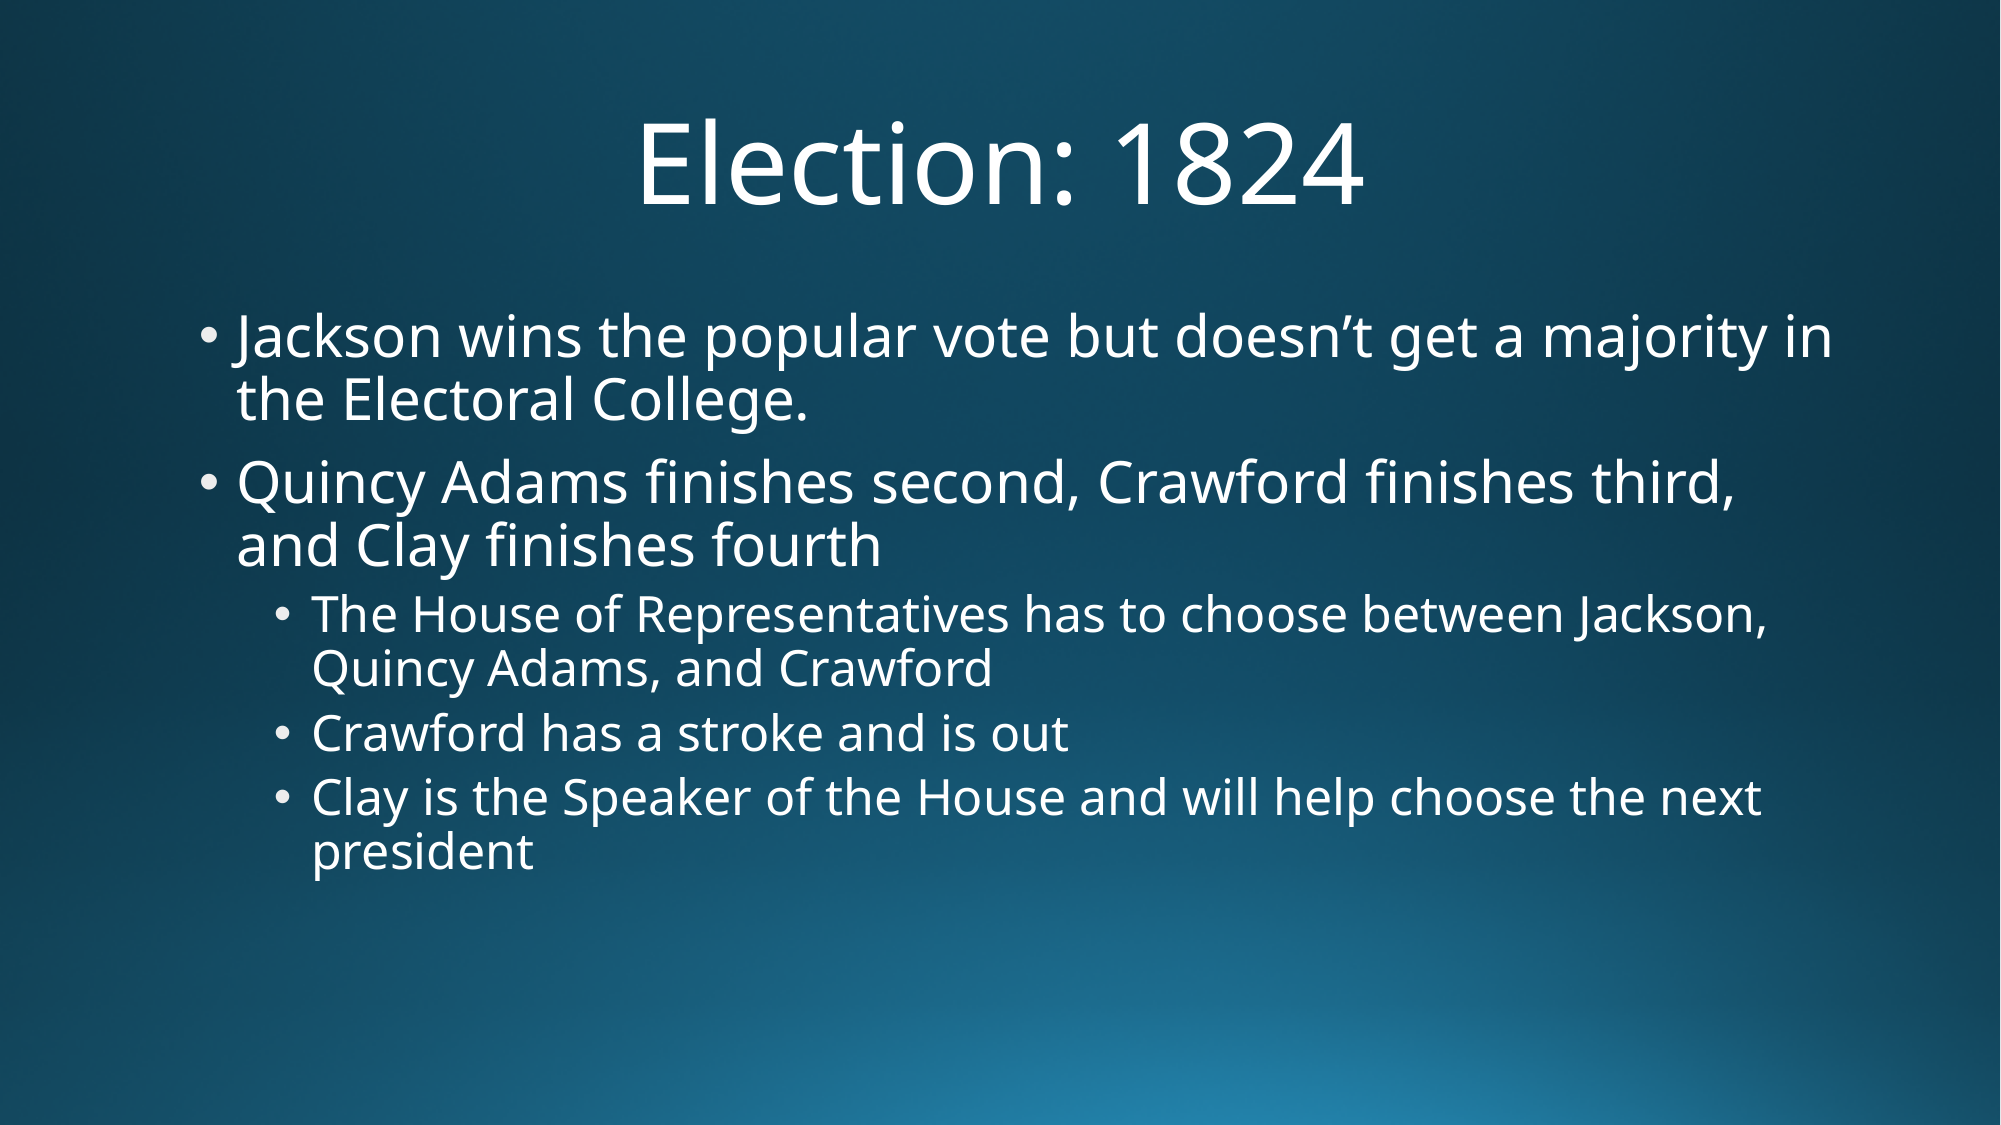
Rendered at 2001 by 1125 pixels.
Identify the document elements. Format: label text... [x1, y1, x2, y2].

title Election: 1824 [137, 59, 1863, 278]
list Jackson wins the popular vote but doesn’t get a majority in the Electoral College. Quincy Adams finishes second, Crawford finishes third, and Clay finishes fourth The House of Representatives has to choose between Jackson, Quincy Adams, and Crawford Crawford has a stroke and is out Clay is the Speaker of the House and will help choose the next president [183, 299, 1863, 1014]
picture [0, 0, 2001, 1125]
